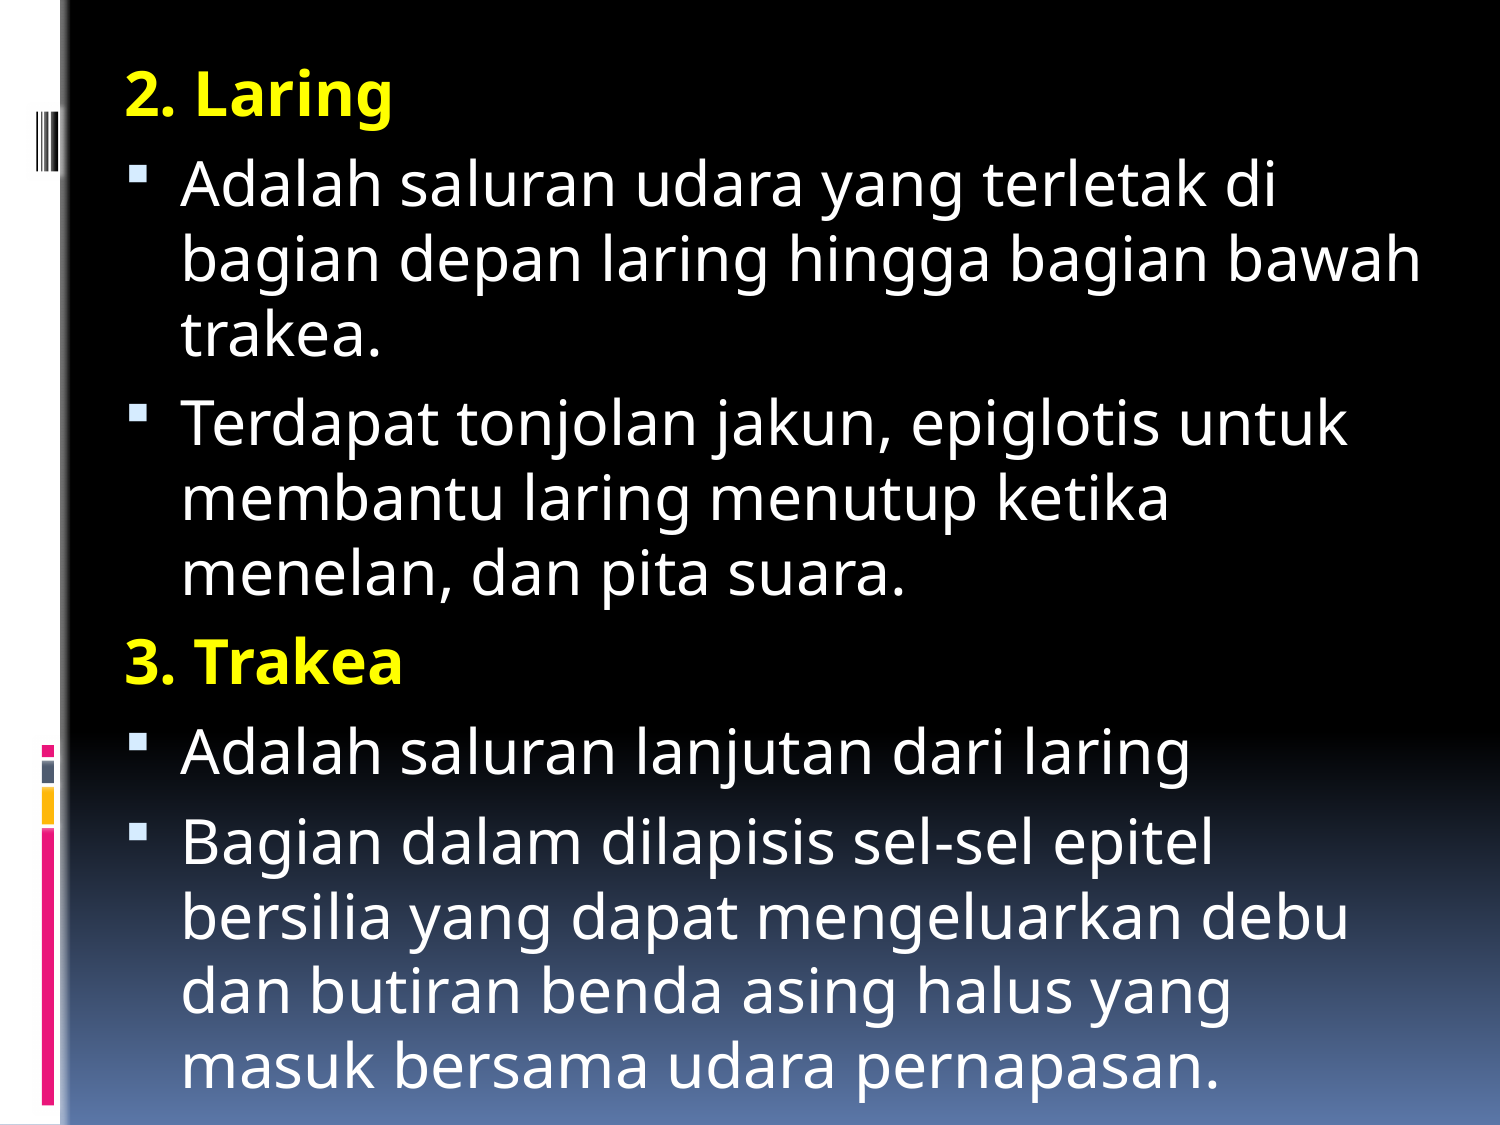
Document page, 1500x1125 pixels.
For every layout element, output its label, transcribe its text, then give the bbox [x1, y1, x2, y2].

list 2. Laring Adalah saluran udara yang terletak di bagian depan laring hingga bagian bawah trakea. Terdapat tonjolan jakun, epiglotis untuk membantu laring menutup ketika menelan, dan pita suara. 3. Trakea Adalah saluran lanjutan dari laring Bagian dalam dilapisis sel-sel epitel bersilia yang dapat mengeluarkan debu dan butiran benda asing halus yang masuk bersama udara pernapasan. [98, 46, 1454, 1043]
